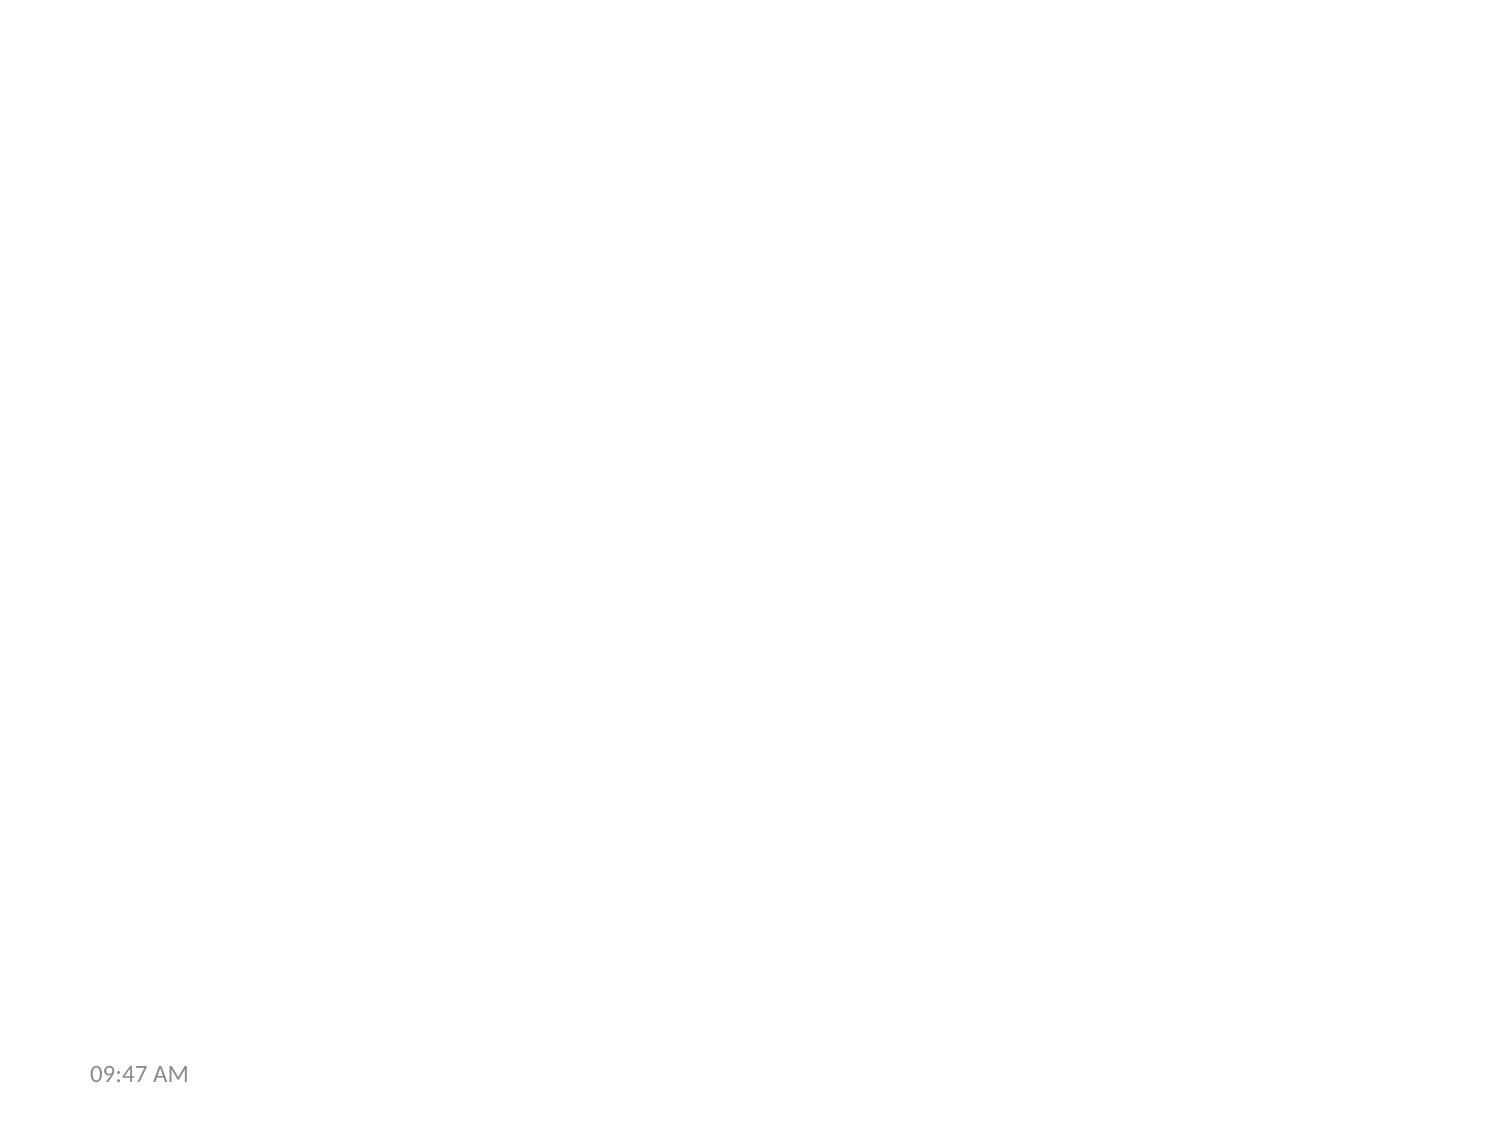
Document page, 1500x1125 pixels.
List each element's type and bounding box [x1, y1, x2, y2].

slide_number [75, 1042, 425, 1103]
